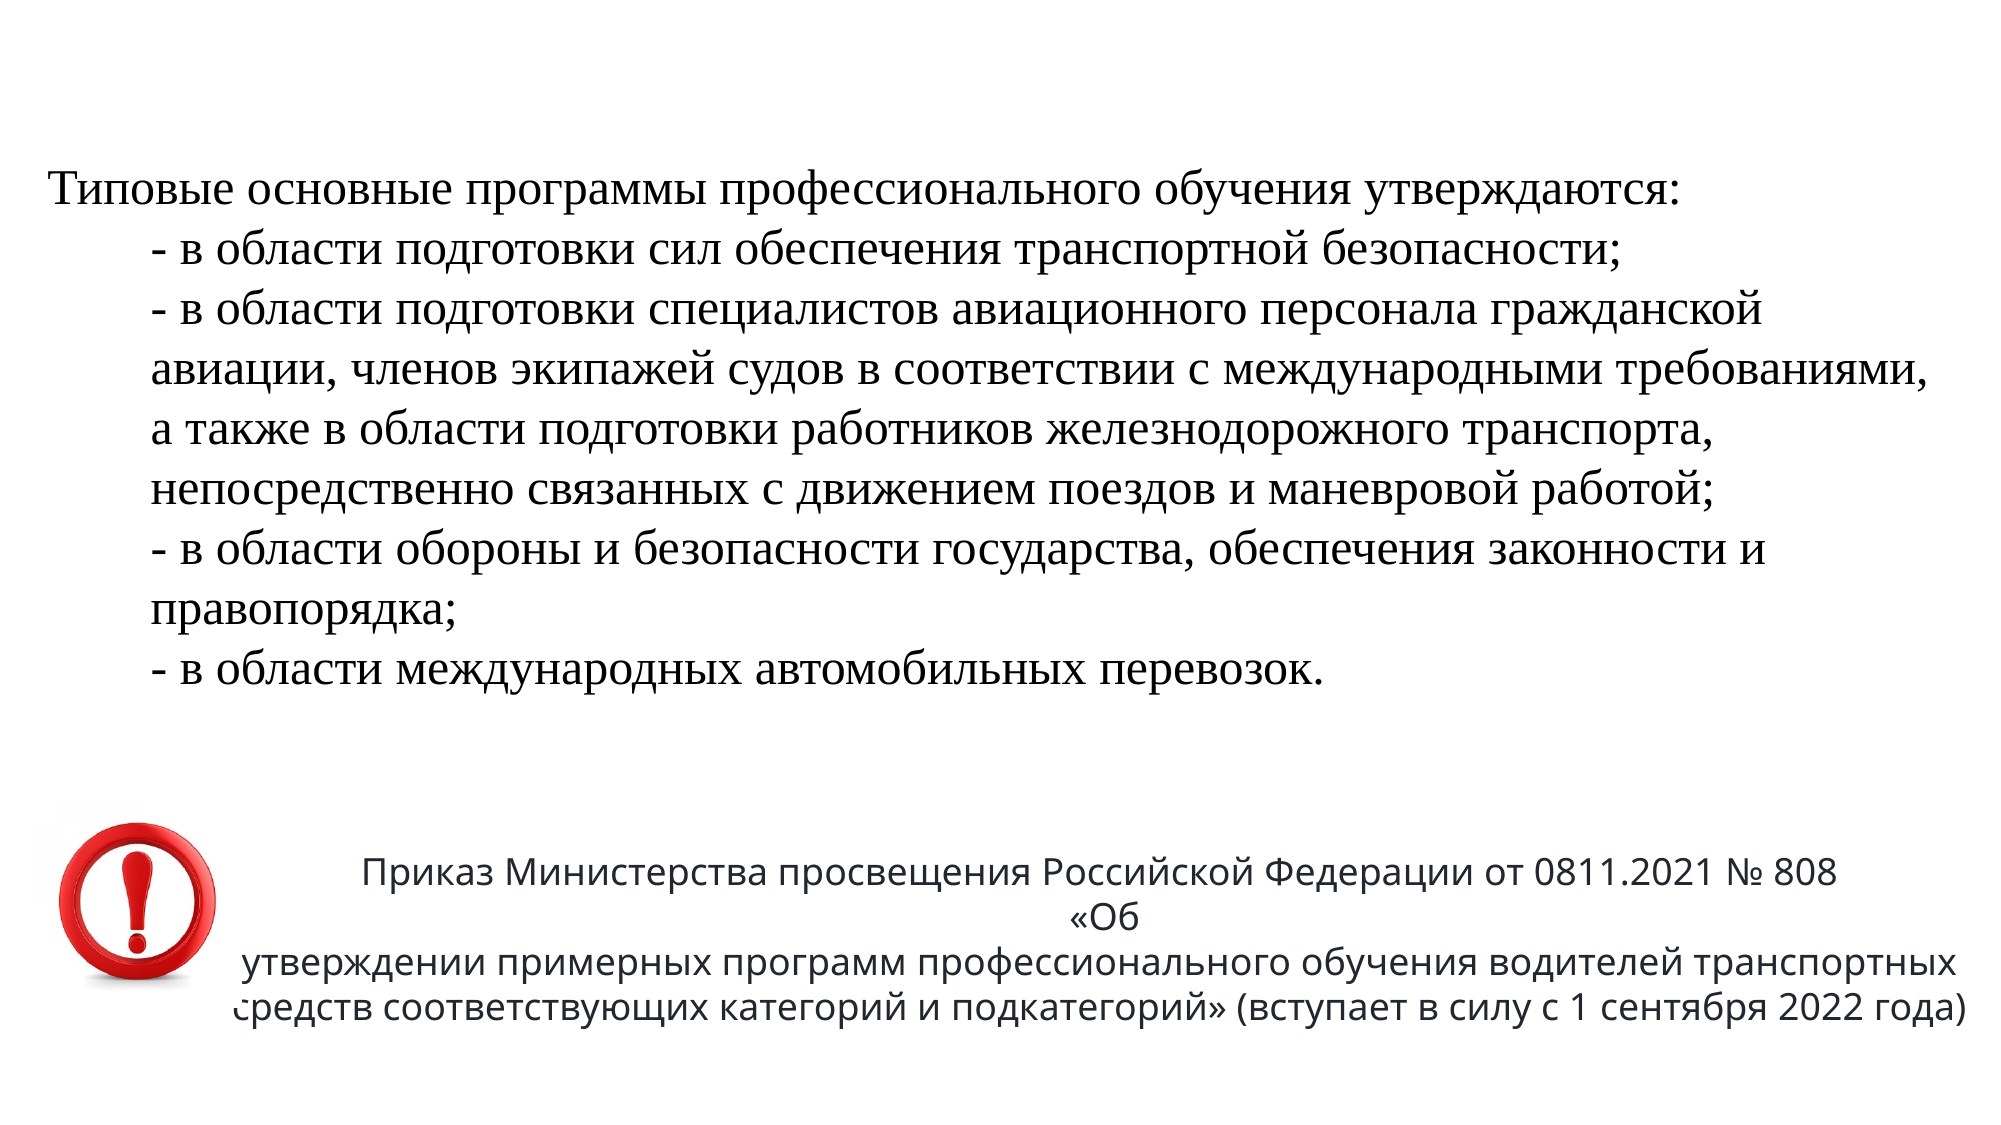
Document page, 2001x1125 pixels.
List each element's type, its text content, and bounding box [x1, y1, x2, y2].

text_box Приказ Министерства просвещения Российской Федерации от 0811.2021 № 808 «Об утверждении примерных программ профессионального обучения водителей транспортных средств соответствующих категорий и подкатегорий» (вступает в силу с 1 сентября 2022 года) [199, 840, 2000, 1036]
text_box Типовые основные программы профессионального обучения утверждаются: - в области подготовки сил обеспечения транспортной безопасности; - в области подготовки специалистов авиационного персонала гражданской авиации, членов экипажей судов в соответствии с международными требованиями, а также в области подготовки работников железнодорожного транспорта, непосредственно связанных с движением поездов и маневровой работой; - в области обороны и безопасности государства, обеспечения законности и правопорядка; - в области международных автомобильных перевозок. [32, 147, 1954, 702]
picture [32, 798, 242, 1008]
